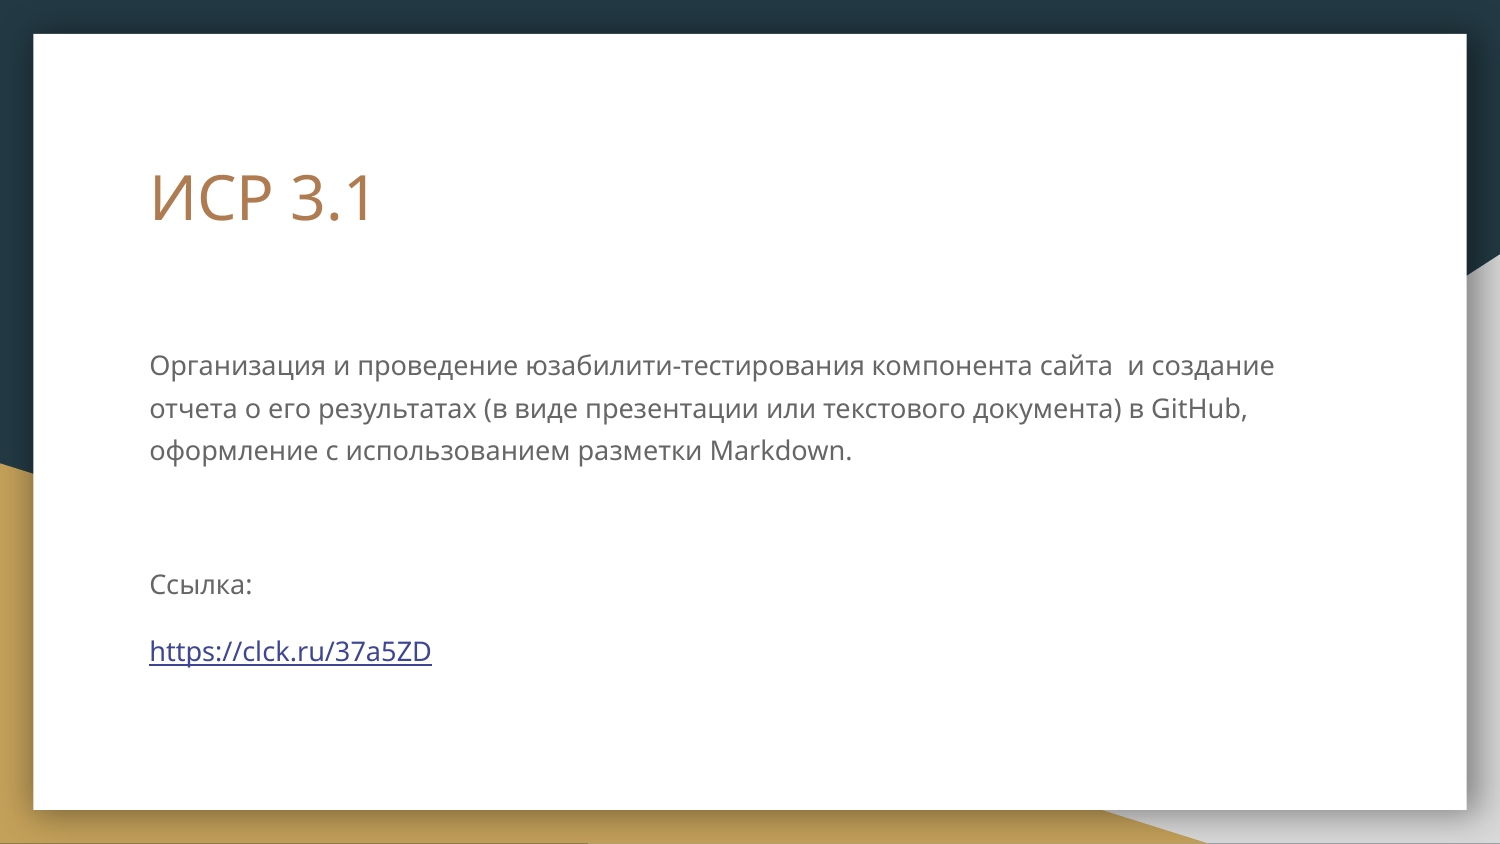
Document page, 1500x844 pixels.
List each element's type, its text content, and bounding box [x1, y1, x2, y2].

list Организация и проведение юзабилити-тестирования компонента сайта и создание отчета о его результатах (в виде презентации или текстового документа) в GitHub, оформление с использованием разметки Markdown. Ссылка: https://clck.ru/37a5ZD [134, 326, 1366, 729]
title ИСР 3.1 [134, 138, 1366, 296]
